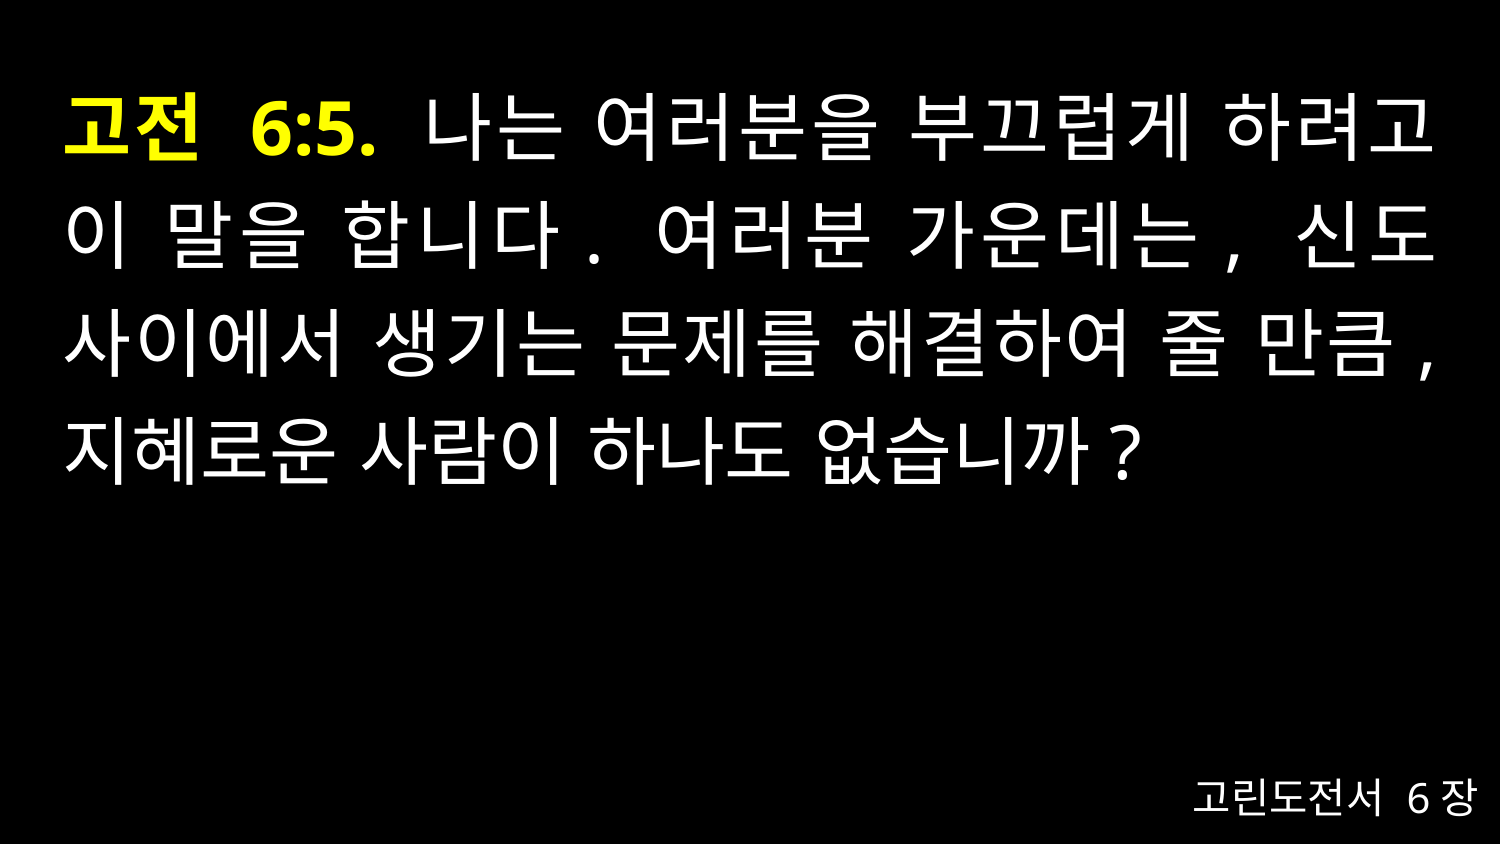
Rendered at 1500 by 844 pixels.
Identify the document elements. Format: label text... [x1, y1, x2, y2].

title 고전 6:5. 나는 여러분을 부끄럽게 하려고 이 말을 합니다. 여러분 가운데는, 신도 사이에서 생기는 문제를 해결하여 줄 만큼, 지혜로운 사람이 하나도 없습니까? [0, 0, 1500, 844]
subtitle 고린도전서 6장 [916, 770, 1500, 844]
